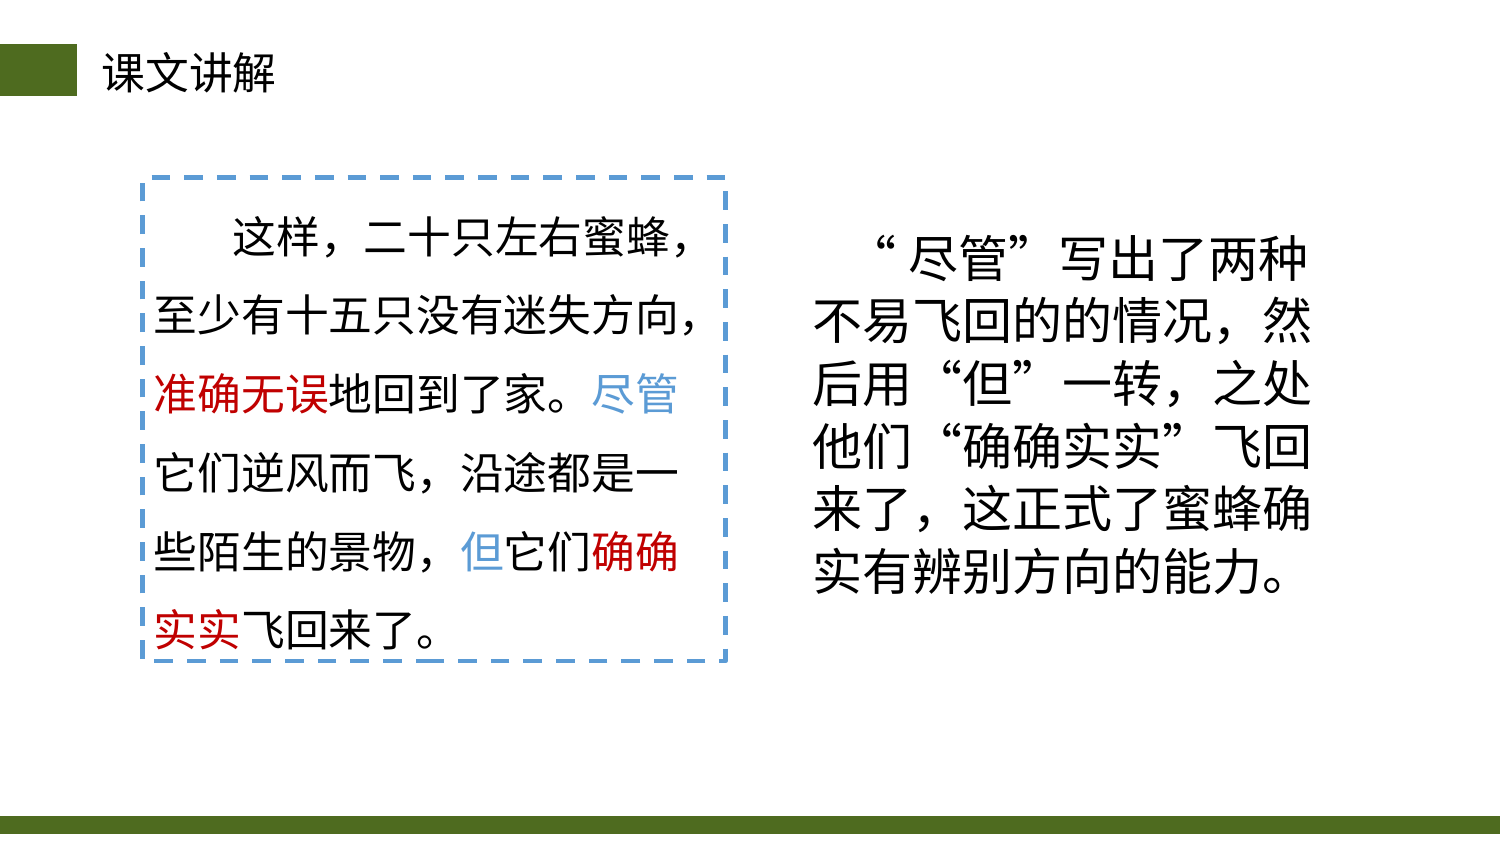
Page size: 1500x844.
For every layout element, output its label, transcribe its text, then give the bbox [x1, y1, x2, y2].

text_box 课文讲解 [90, 40, 368, 104]
text_box 这样，二十只左右蜜蜂，至少有十五只没有迷失方向，准确无误地回到了家。尽管它们逆风而飞，沿途都是一些陌生的景物，但它们确确实实飞回来了。 [142, 177, 726, 662]
text_box “尽管”写出了两种不易飞回的的情况，然后用“但”一转，之处他们“确确实实”飞回来了，这正式了蜜蜂确实有辨别方向的能力。 [801, 219, 1328, 606]
